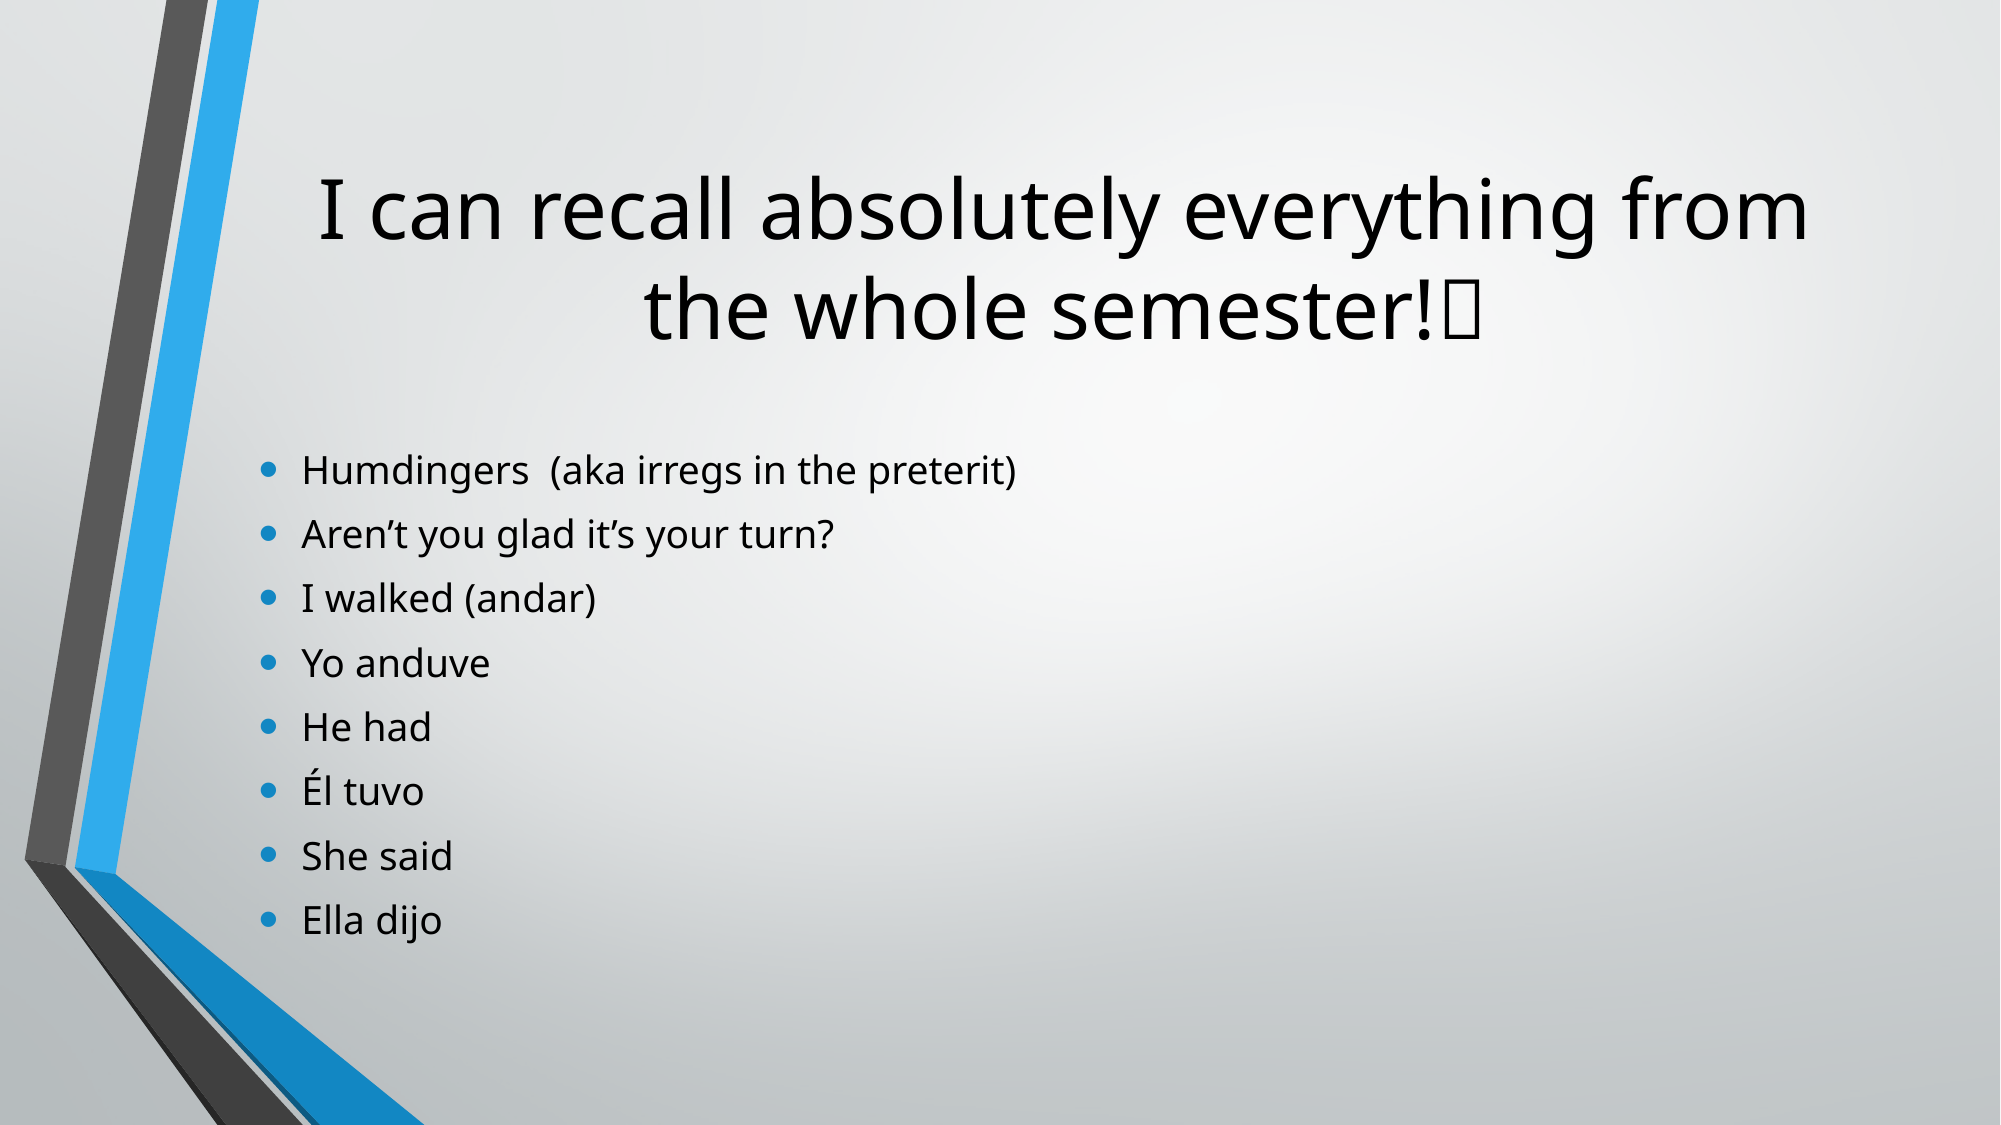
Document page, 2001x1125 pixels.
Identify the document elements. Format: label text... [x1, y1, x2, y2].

title I can recall absolutely everything from the whole semester! [243, 112, 1887, 400]
list Humdingers (aka irregs in the preterit) Aren’t you glad it’s your turn? I walked (andar) Yo anduve He had Él tuvo She said Ella dijo [243, 437, 1887, 950]
